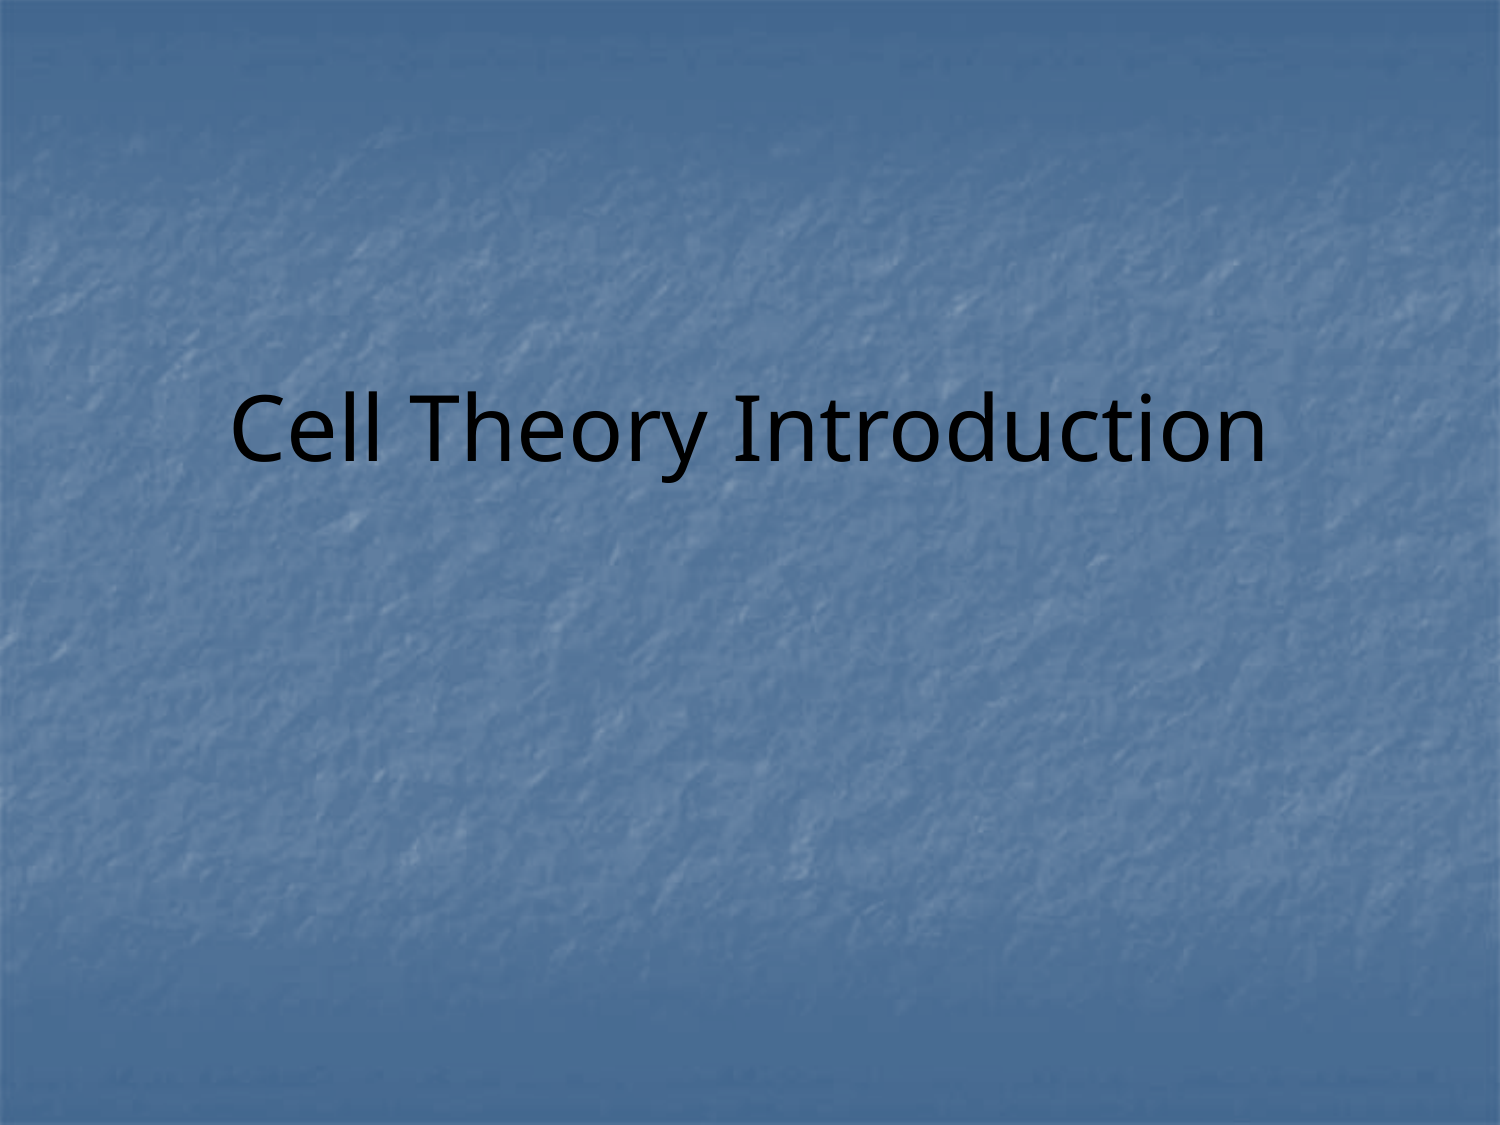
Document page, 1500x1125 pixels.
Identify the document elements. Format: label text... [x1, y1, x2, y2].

title Cell Theory Introduction [112, 274, 1388, 576]
